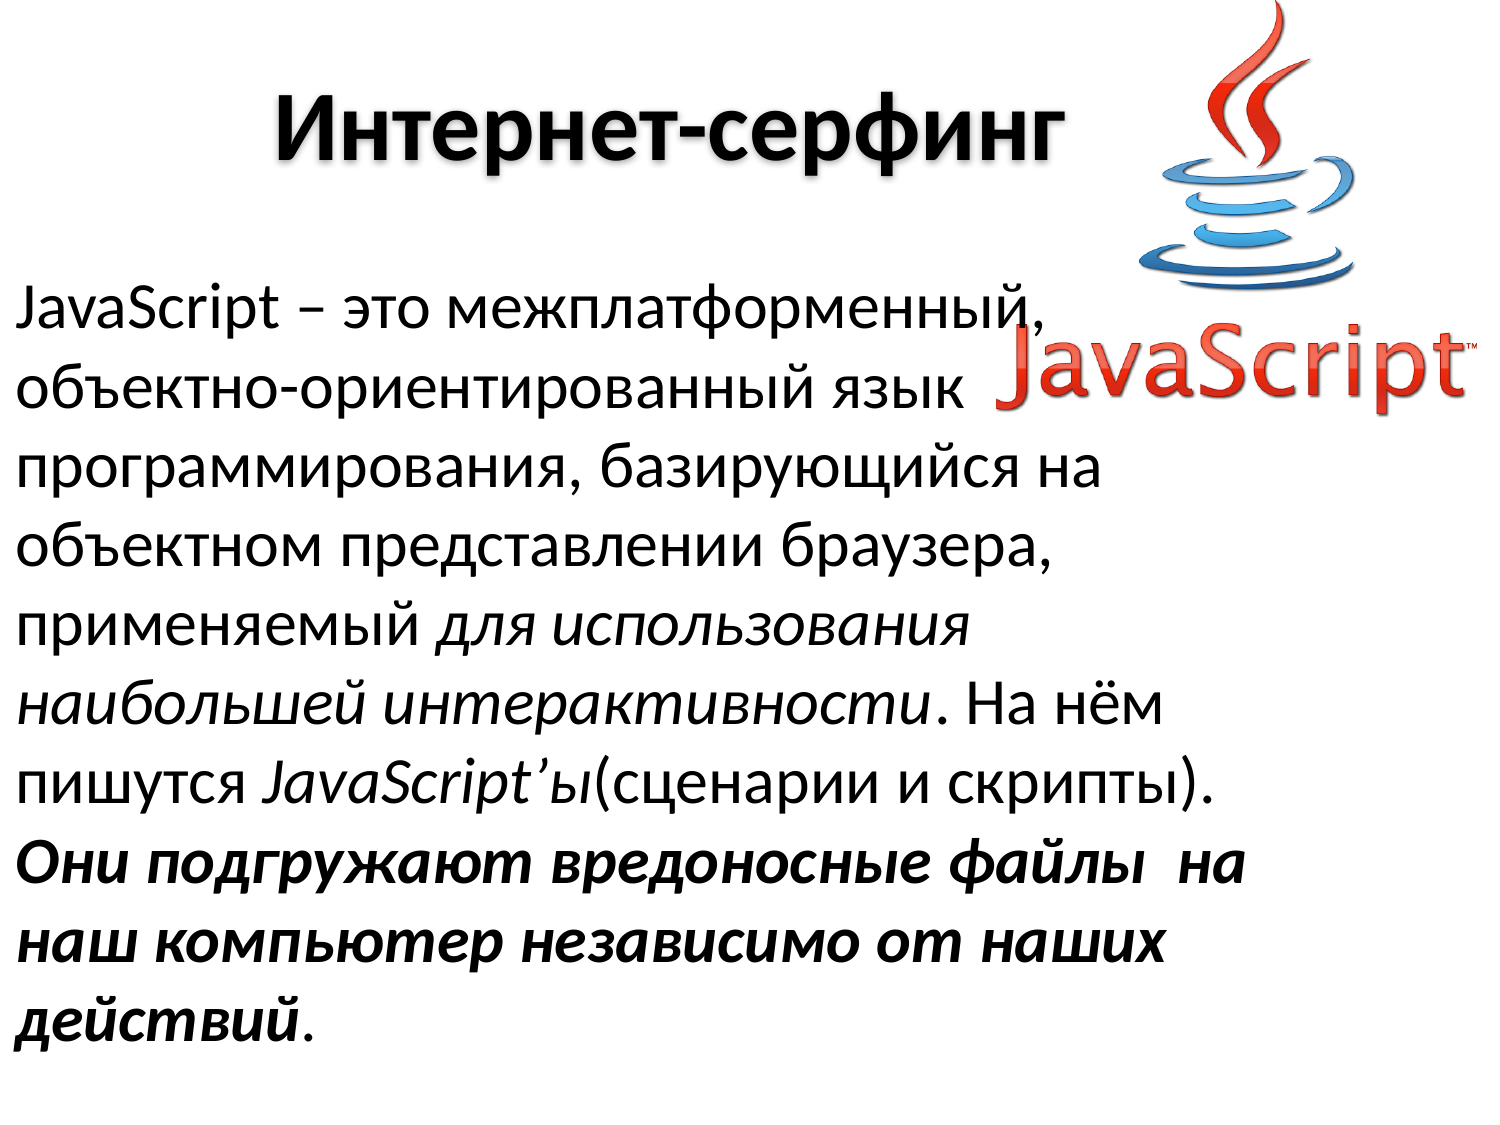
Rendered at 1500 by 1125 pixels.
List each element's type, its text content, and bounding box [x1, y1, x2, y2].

title Интернет-серфинг [0, 30, 984, 211]
picture [989, 0, 1500, 421]
list JavaScript – это межплатформенный, объектно-ориентированный язык программирования, базирующийся на объектном представлении браузера, применяемый для использования наибольшей интерактивности. На нём пишутся JavaScript’ы(сценарии и скрипты). Они подгружают вредоносные файлы на наш компьютер независимо от наших действий. [0, 255, 1293, 1066]
